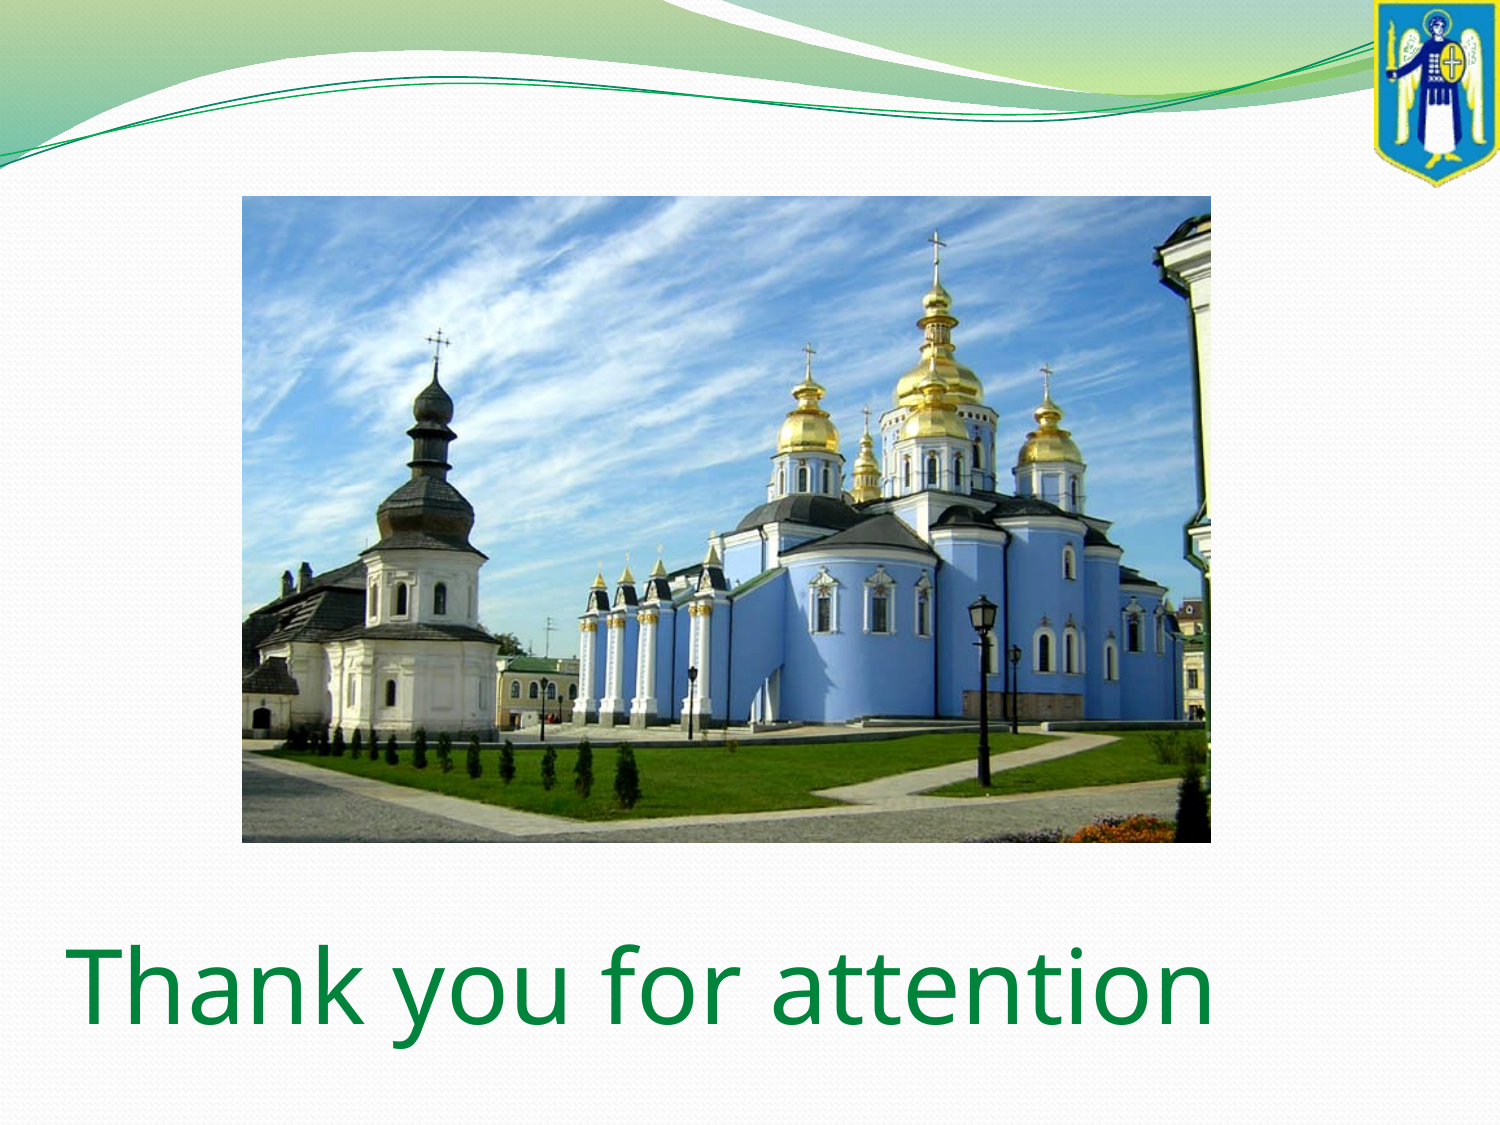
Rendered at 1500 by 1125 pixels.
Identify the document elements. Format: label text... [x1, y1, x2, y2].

picture [1374, 0, 1500, 188]
title Thank you for attention [64, 857, 1428, 1046]
picture [241, 196, 1211, 843]
